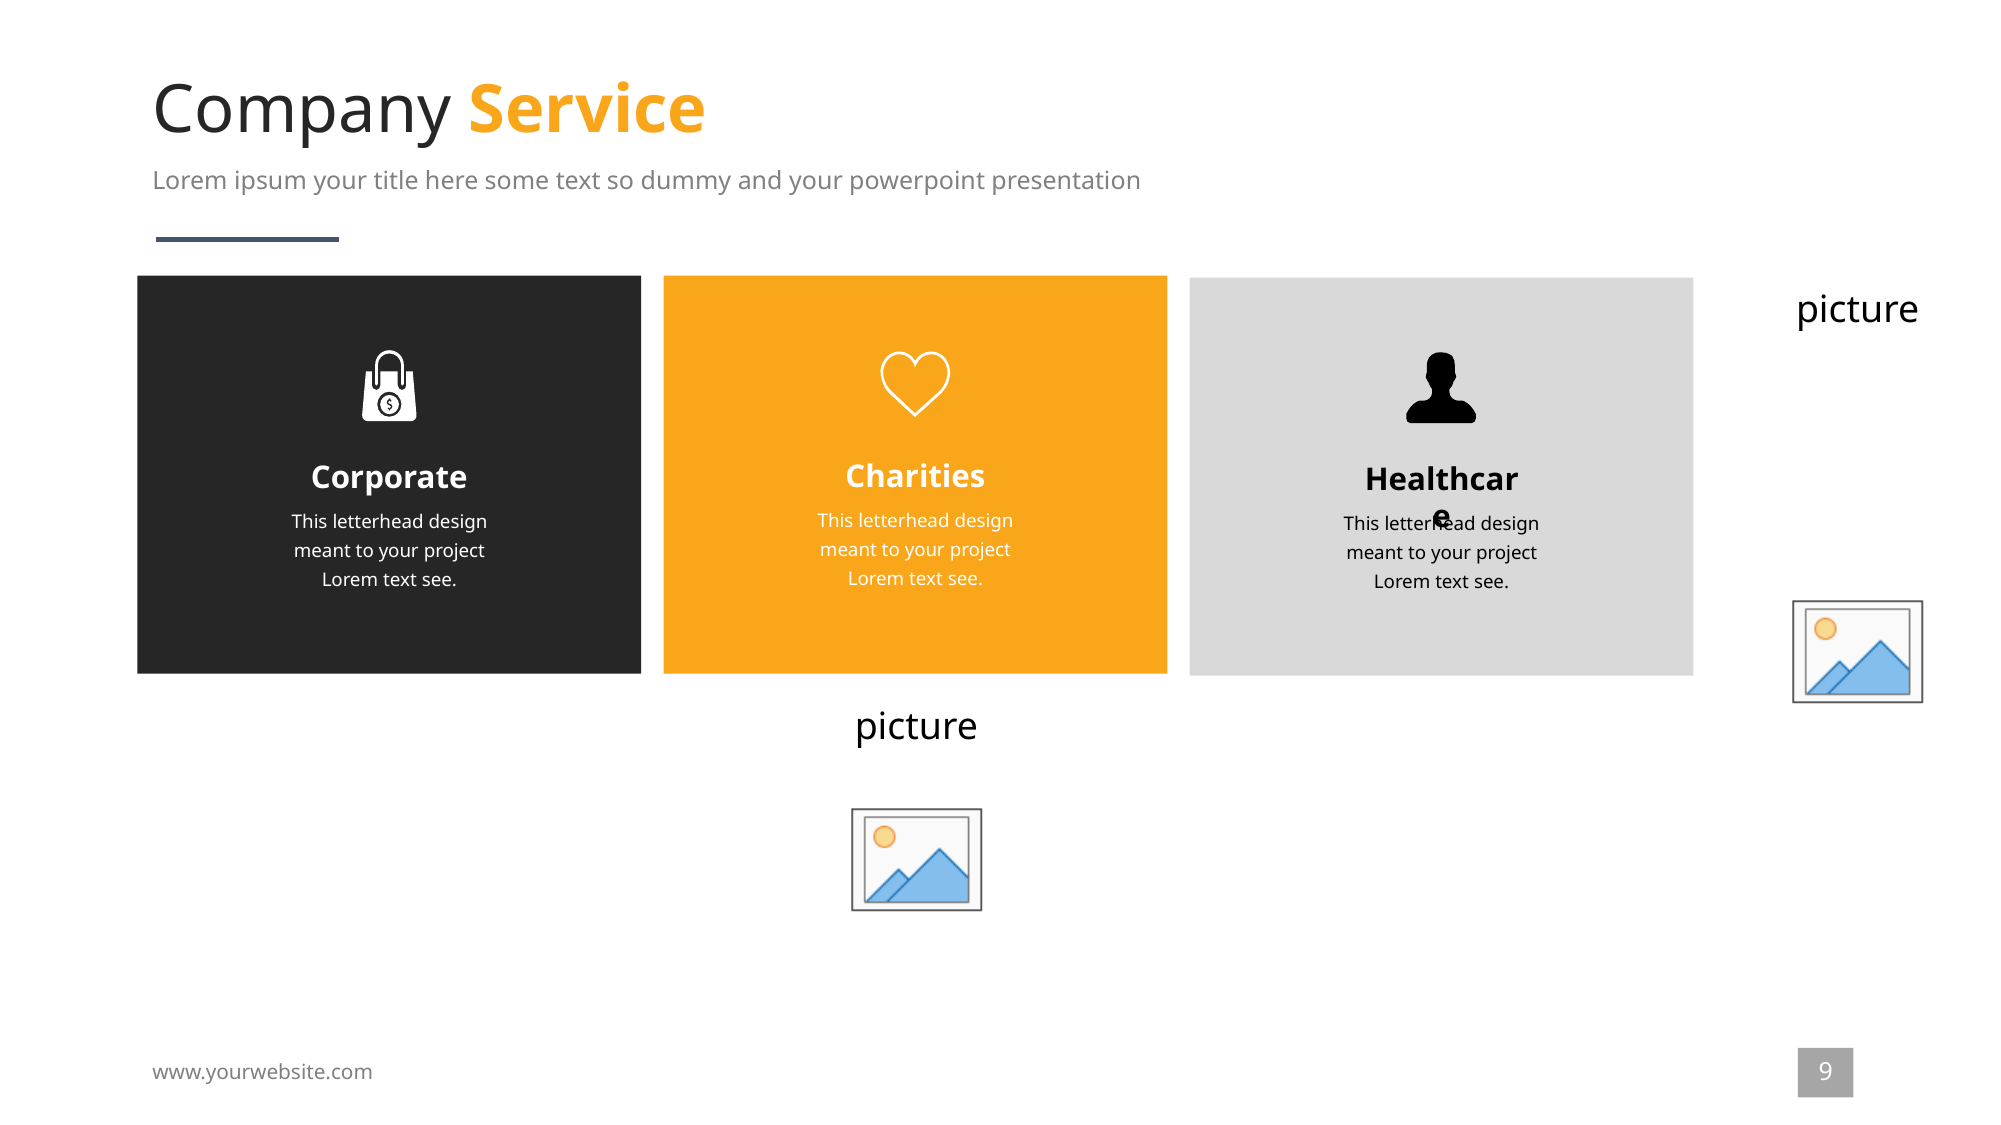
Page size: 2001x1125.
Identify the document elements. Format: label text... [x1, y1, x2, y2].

slide_number 9 [1788, 1042, 1863, 1103]
footer www.yourwebsite.com [137, 1042, 415, 1103]
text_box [663, 275, 1168, 674]
picture [1715, 277, 2000, 1026]
title Company Service [137, 55, 1863, 160]
picture [139, 694, 1694, 1027]
list Lorem ipsum your title here some text so dummy and your powerpoint presentation [137, 160, 1863, 207]
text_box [1189, 277, 1694, 676]
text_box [137, 275, 642, 674]
